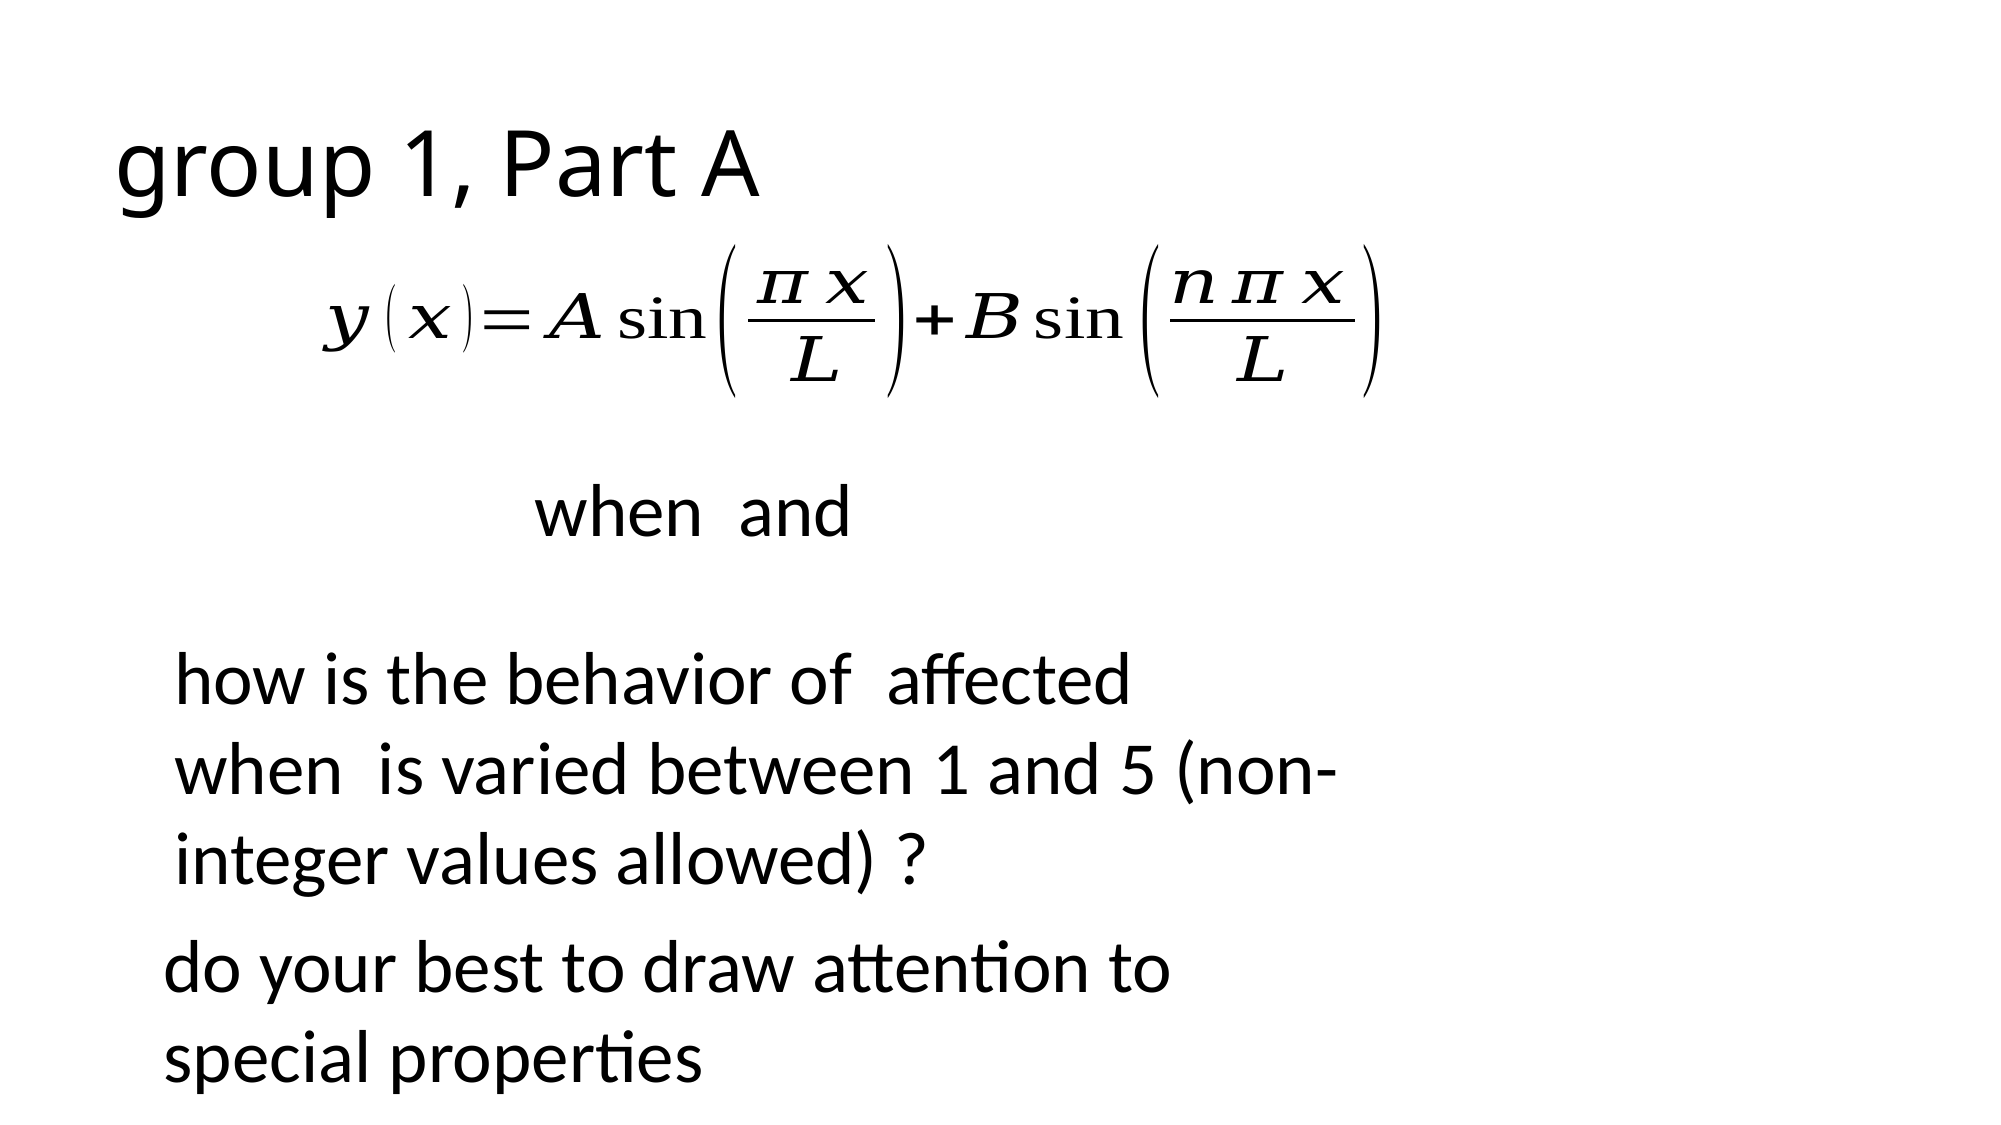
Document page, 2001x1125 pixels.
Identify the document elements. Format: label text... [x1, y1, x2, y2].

text_box do your best to draw attention to special properties [148, 910, 1387, 1105]
title group 1, Part A [99, 58, 1825, 276]
